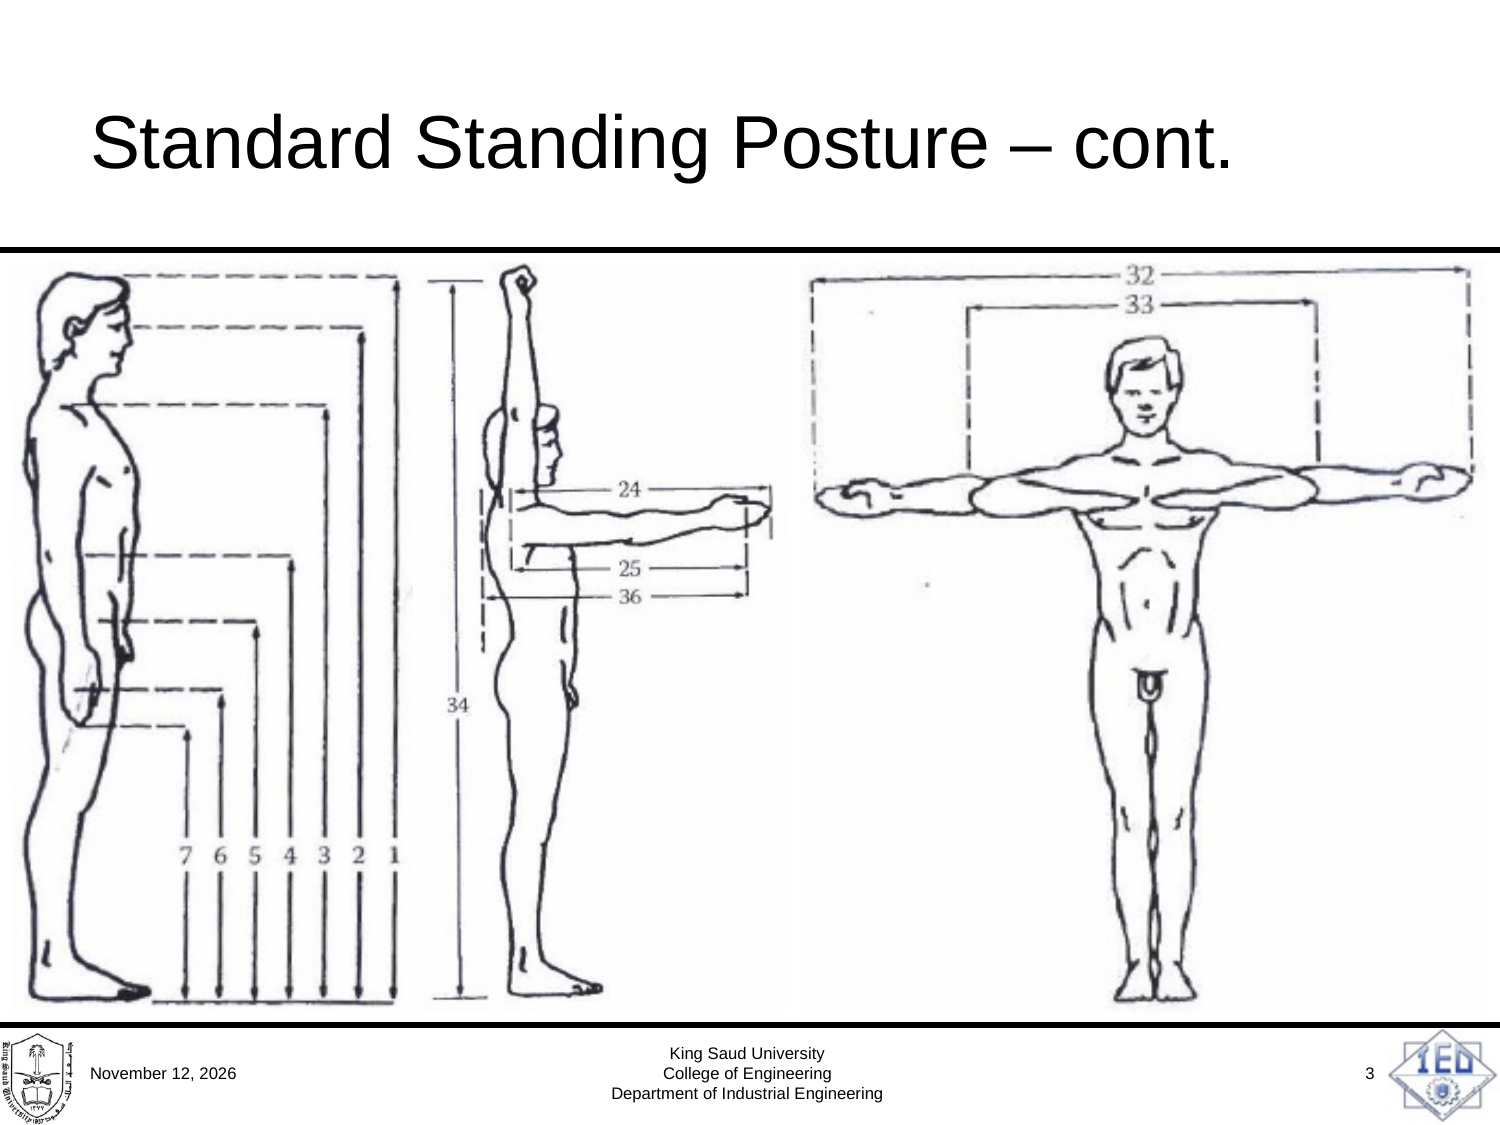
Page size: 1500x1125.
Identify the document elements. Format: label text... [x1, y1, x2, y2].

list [12, 262, 413, 1014]
picture [800, 262, 1488, 1014]
title Standard Standing Posture – cont. [75, 45, 1425, 233]
picture [0, 1029, 74, 1125]
picture [1387, 1029, 1500, 1125]
footer King Saud University College of Engineering Department of Industrial Engineering [512, 1042, 988, 1103]
picture [417, 262, 788, 1013]
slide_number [75, 1042, 425, 1103]
slide_number 3 [1074, 1042, 1425, 1103]
